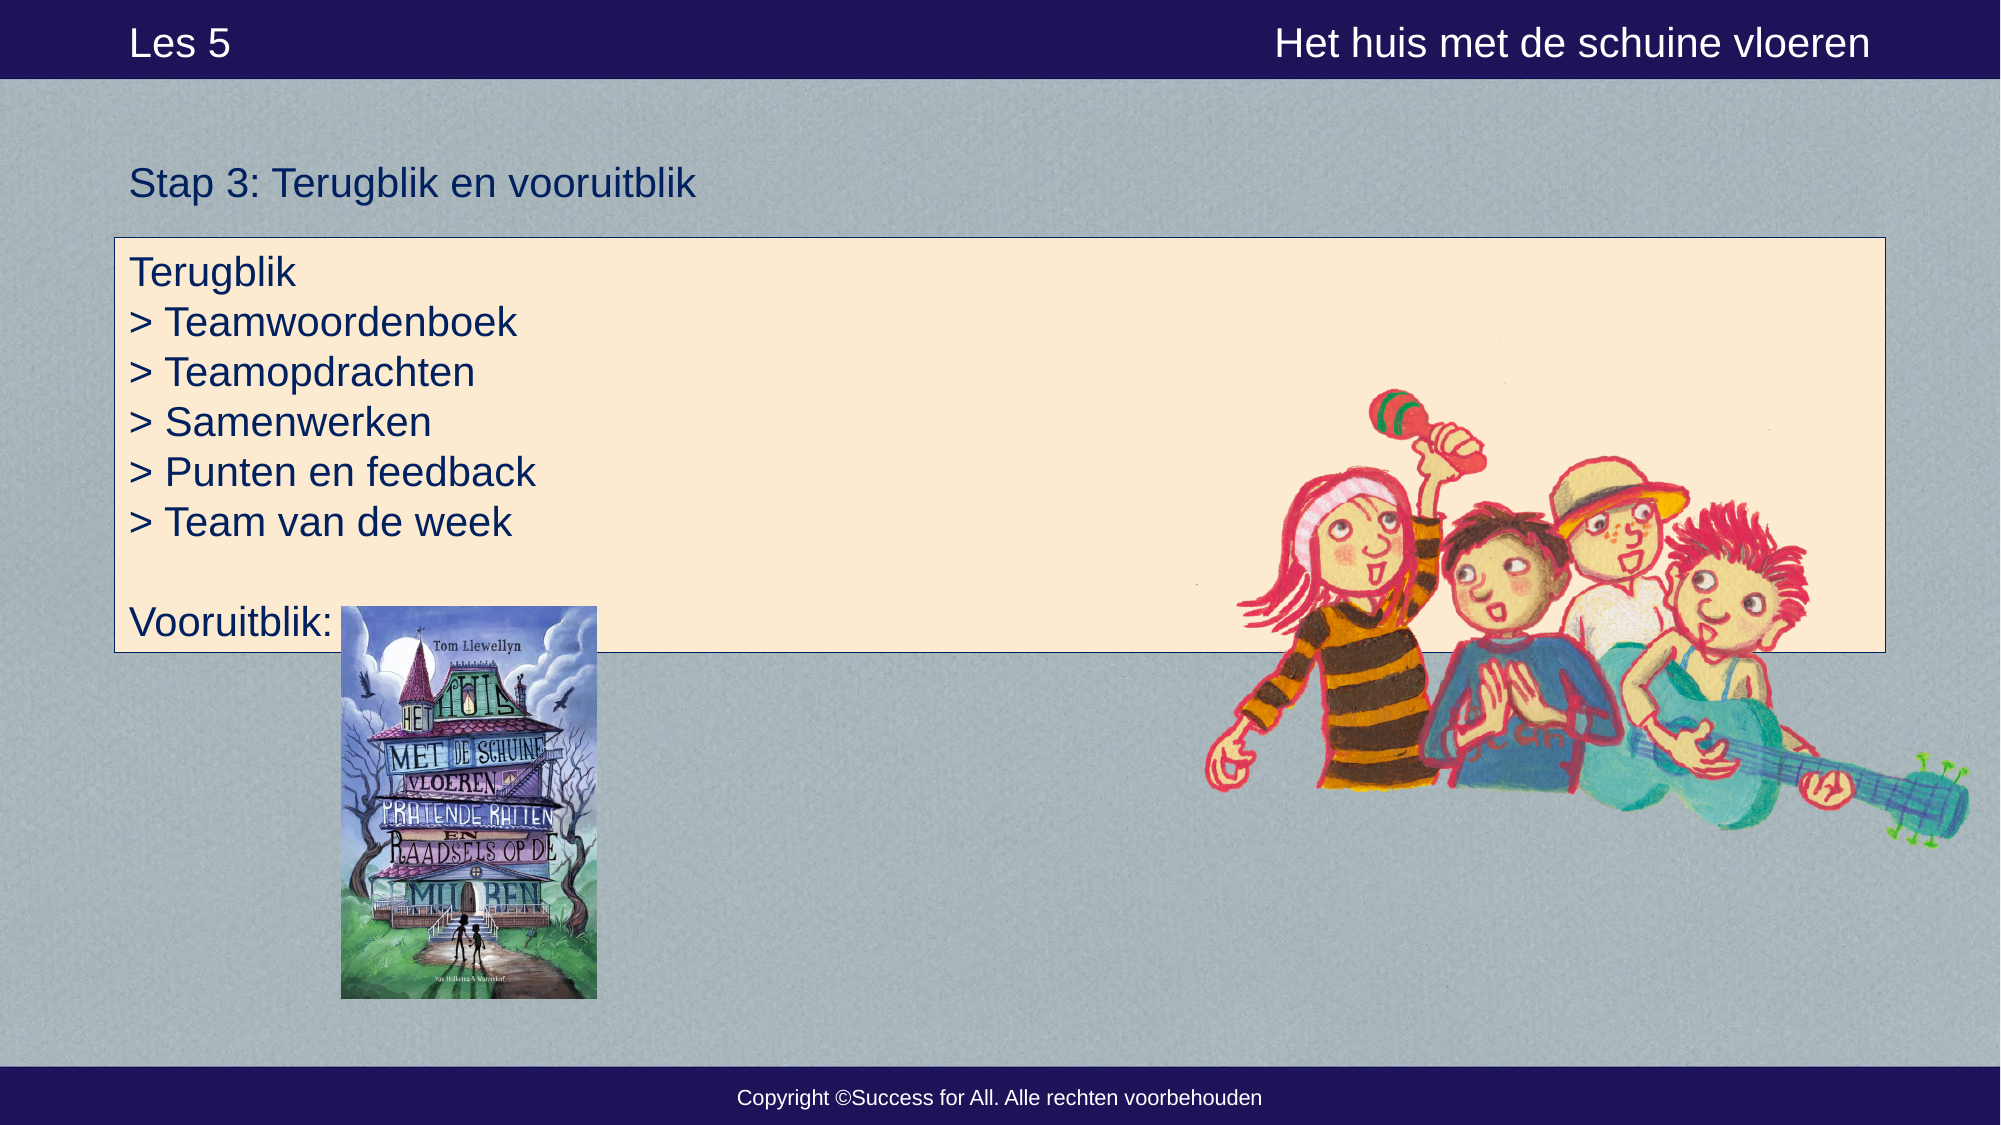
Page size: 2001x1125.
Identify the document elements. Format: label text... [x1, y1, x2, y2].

text_box Stap 3: Terugblik en vooruitblik [113, 148, 1635, 214]
text_box Les 5 [114, 8, 354, 73]
text_box Terugblik > Teamwoordenboek > Teamopdrachten > Samenwerken > Punten en feedback > Team van de week Vooruitblik: [114, 237, 1886, 653]
text_box Het huis met de schuine vloeren [999, 8, 1886, 73]
picture [0, 0, 2001, 1125]
text_box Copyright ©Success for All. Alle rechten voorbehouden [0, 1076, 2000, 1125]
